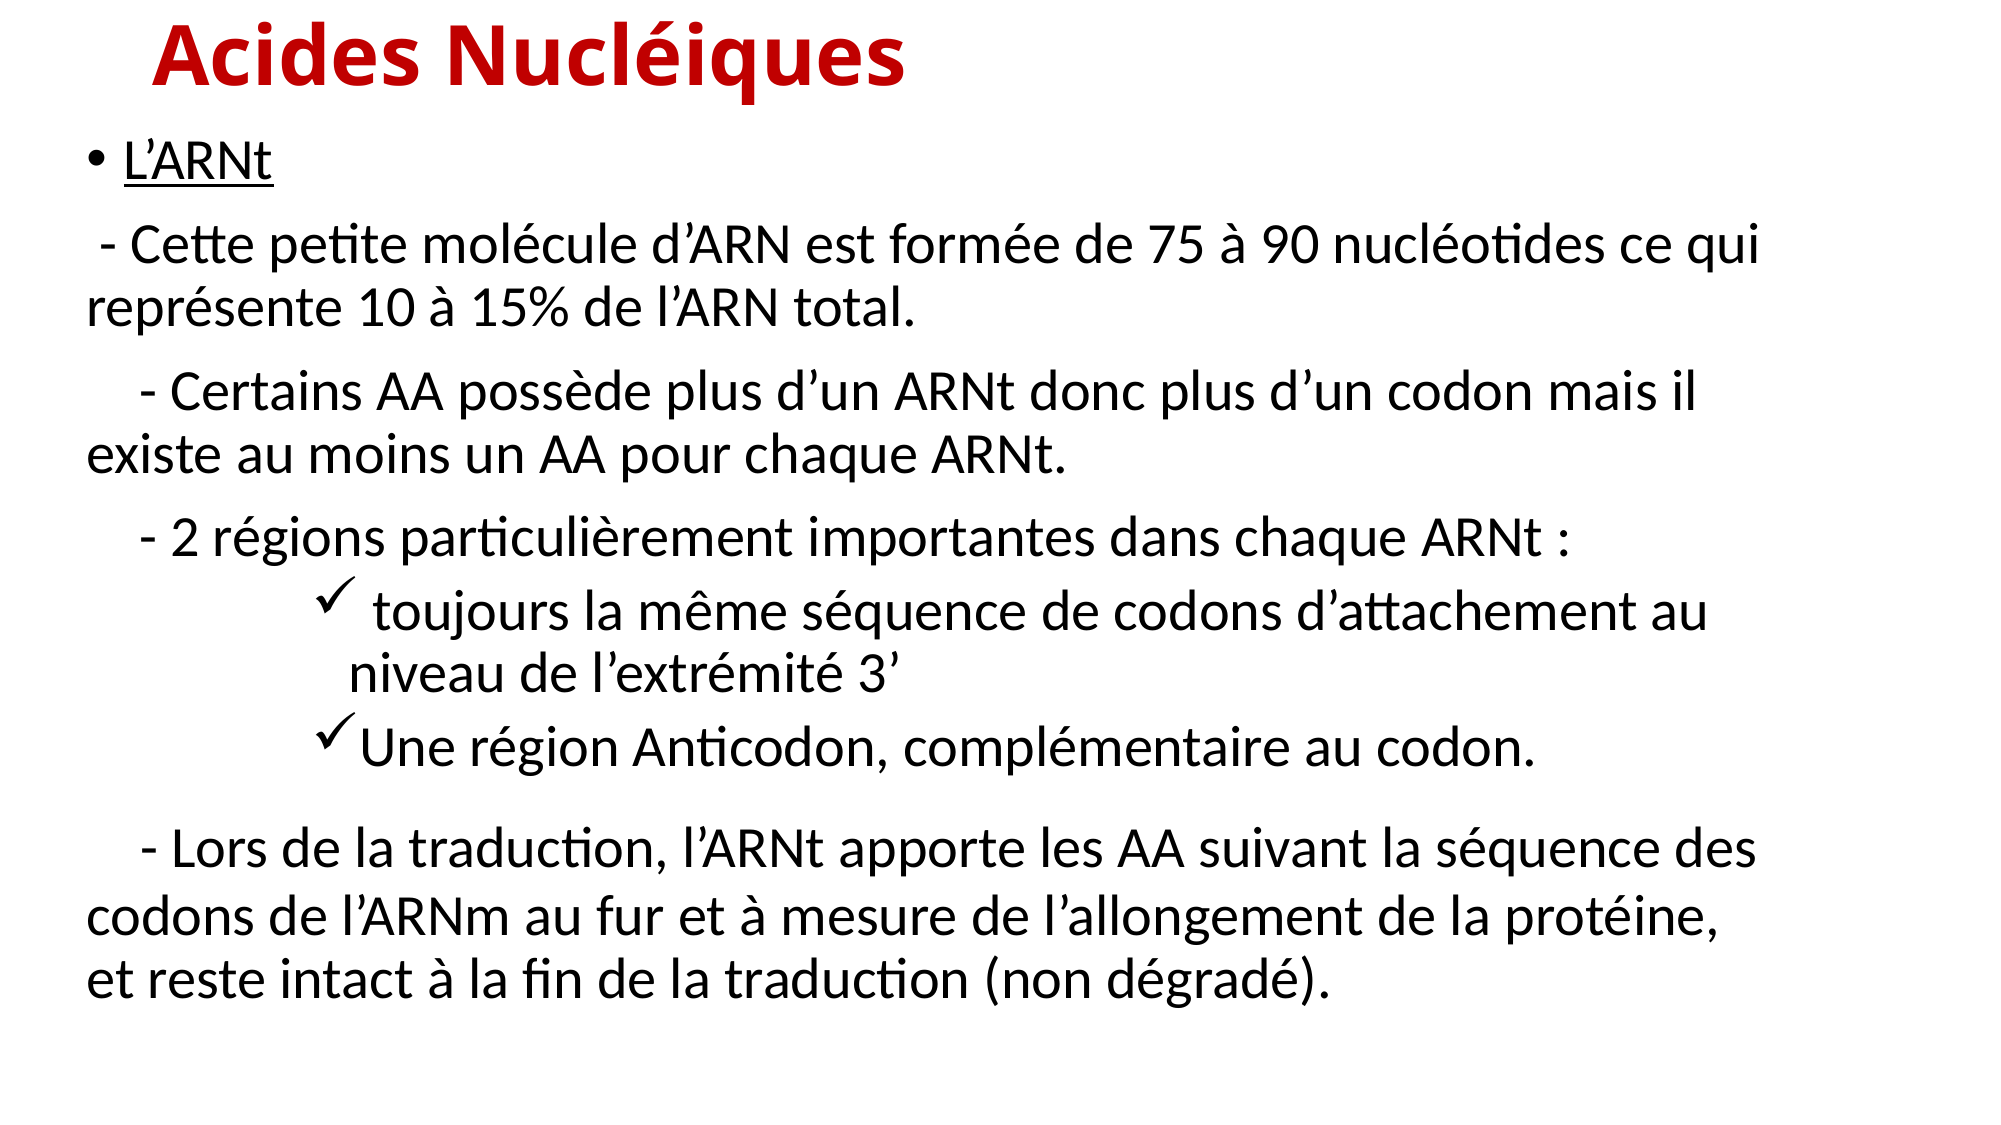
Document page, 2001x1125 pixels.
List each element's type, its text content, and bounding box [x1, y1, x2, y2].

text_box L’ARNt - Cette petite molécule d’ARN est formée de 75 à 90 nucléotides ce qui représente 10 à 15% de l’ARN total. - Certains AA possède plus d’un ARNt donc plus d’un codon mais il existe au moins un AA pour chaque ARNt. - 2 régions particulièrement importantes dans chaque ARNt : toujours la même séquence de codons d’attachement au niveau de l’extrémité 3’ Une région Anticodon, complémentaire au codon. - Lors de la traduction, l’ARNt apporte les AA suivant la séquence des codons de l’ARNm au fur et à mesure de l’allongement de la protéine, et reste intact à la fin de la traduction (non dégradé). [71, 122, 1797, 1125]
text_box Acides Nucléiques [137, 122, 1863, 175]
